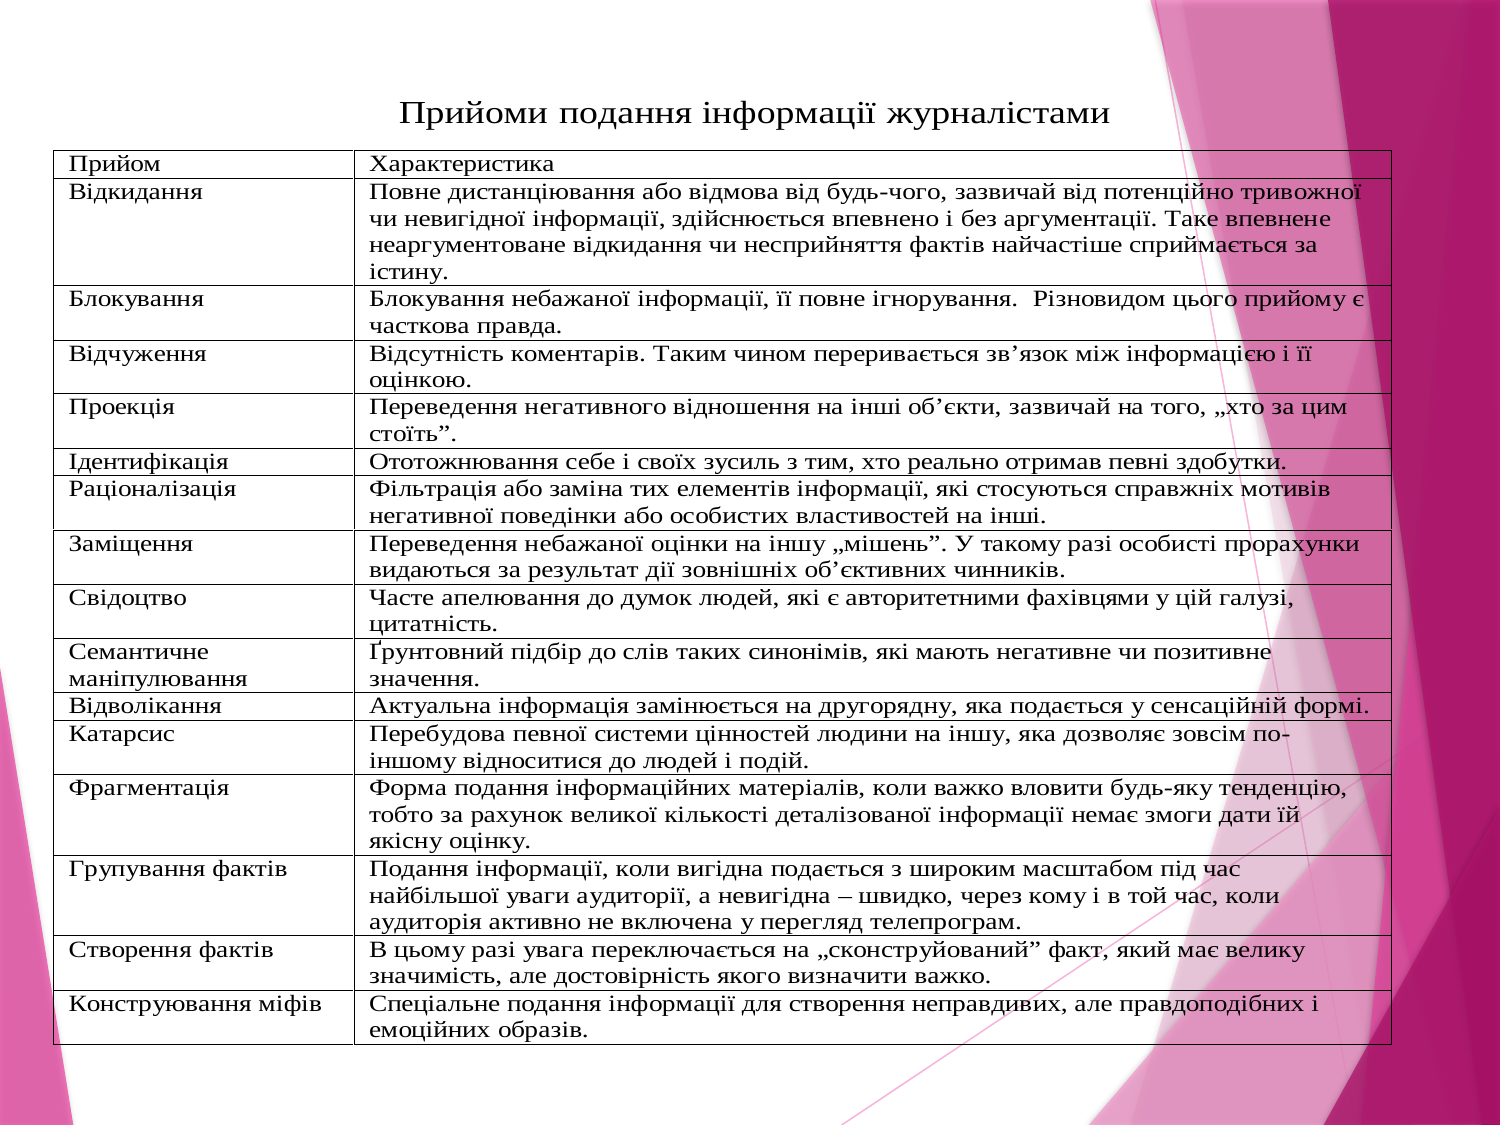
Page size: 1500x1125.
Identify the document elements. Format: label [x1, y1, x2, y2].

list [52, 93, 1401, 1083]
